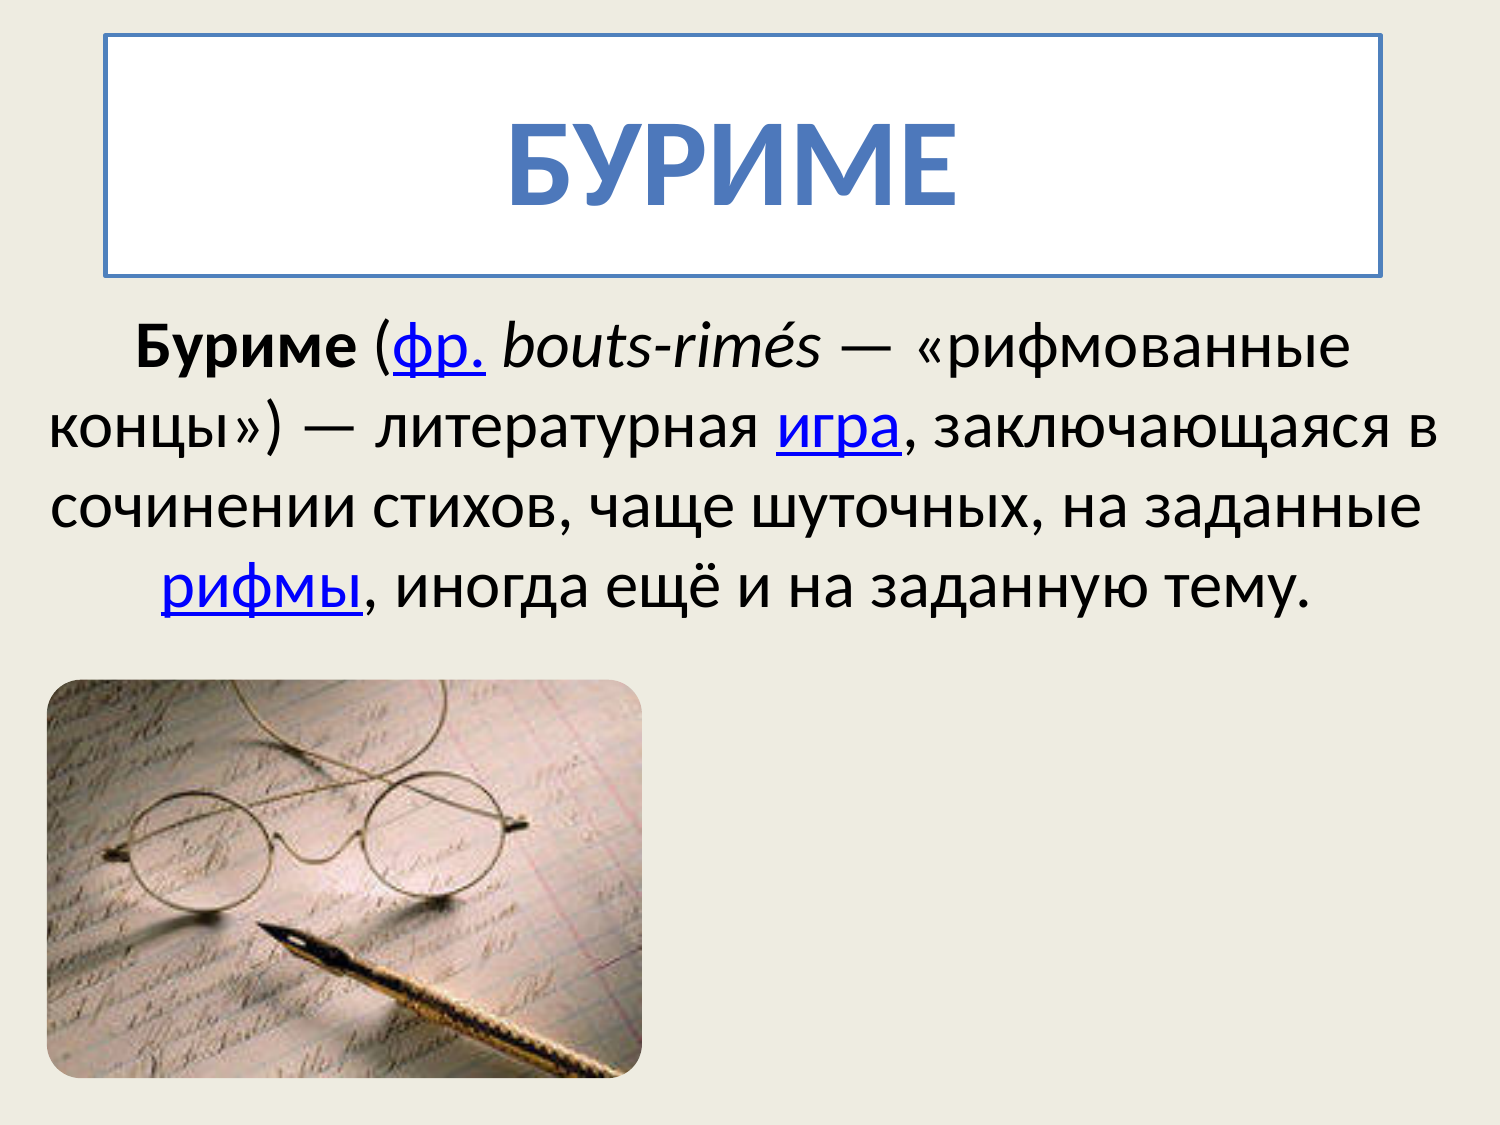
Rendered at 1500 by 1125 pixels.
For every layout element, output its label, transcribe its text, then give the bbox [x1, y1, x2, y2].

title Буриме [103, 33, 1383, 278]
subtitle Буриме (фр. bouts-rimés — «рифмованные концы») — литературная игра, заключающаяся в сочинении стихов, чаще шуточных, на заданные рифмы, иногда ещё и на заданную тему. [23, 292, 1465, 914]
picture [46, 679, 643, 1079]
